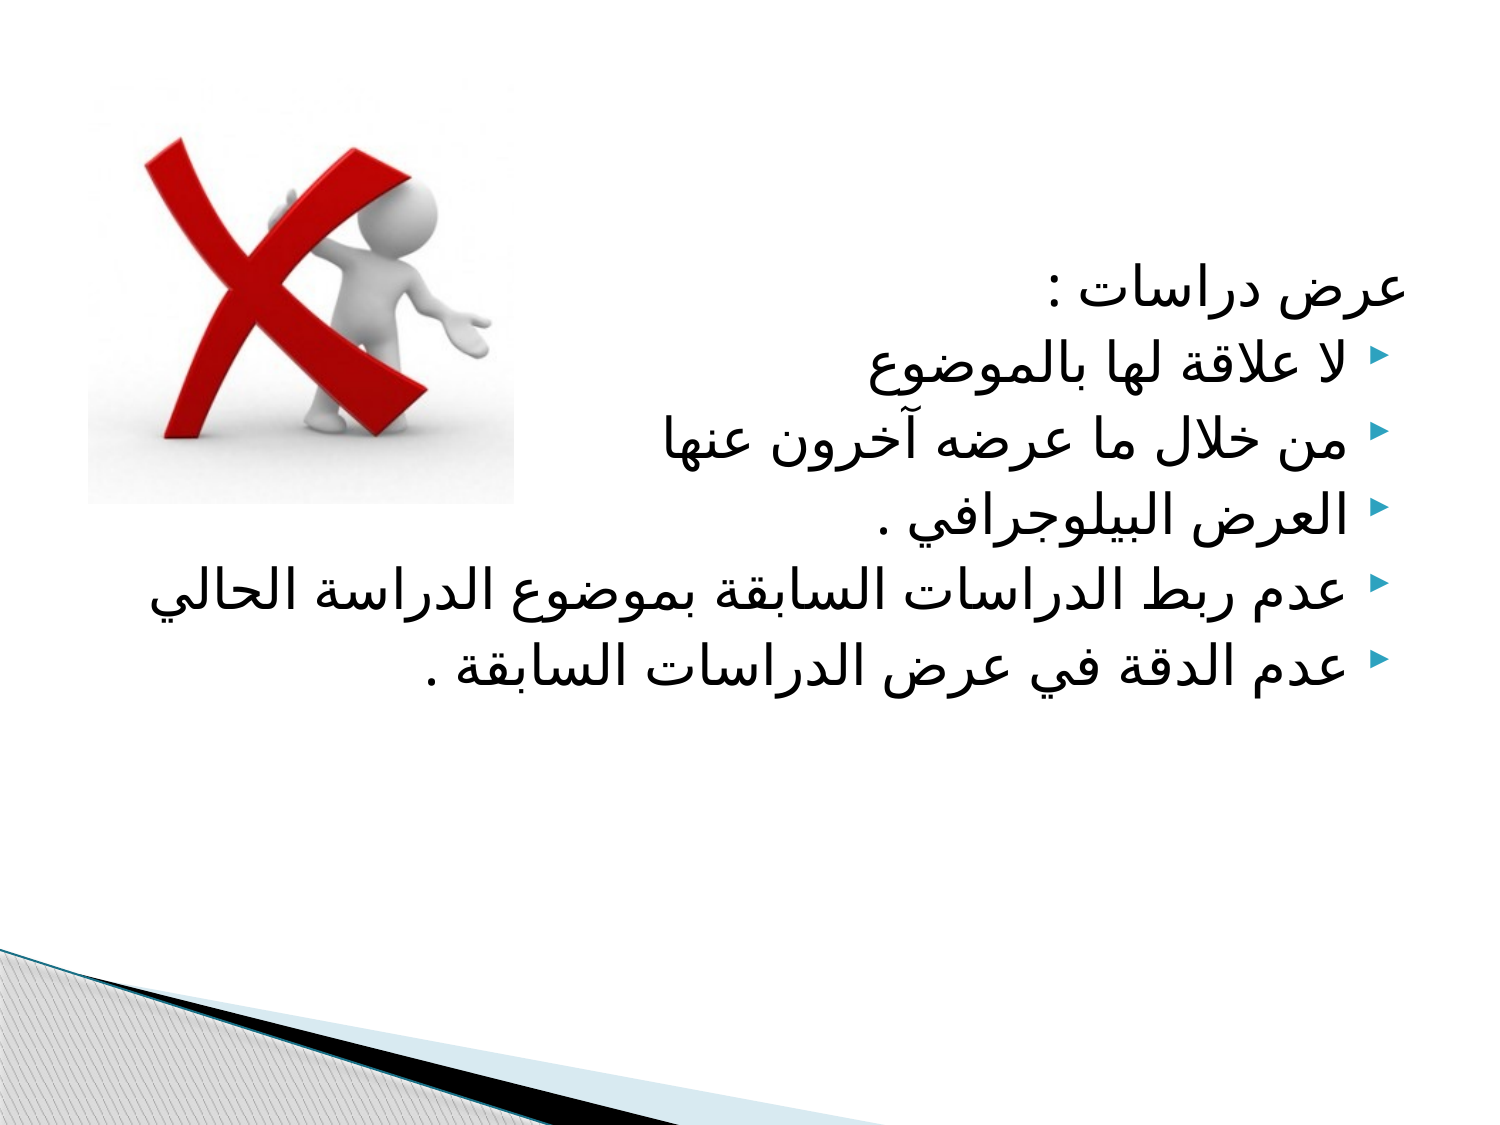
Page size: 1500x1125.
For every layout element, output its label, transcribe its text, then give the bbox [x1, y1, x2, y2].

list عرض دراسات : لا علاقة لها بالموضوع من خلال ما عرضه آخرون عنها العرض البيلوجرافي . عدم ربط الدراسات السابقة بموضوع الدراسة الحالي عدم الدقة في عرض الدراسات السابقة . [75, 243, 1425, 986]
picture [88, 77, 514, 504]
